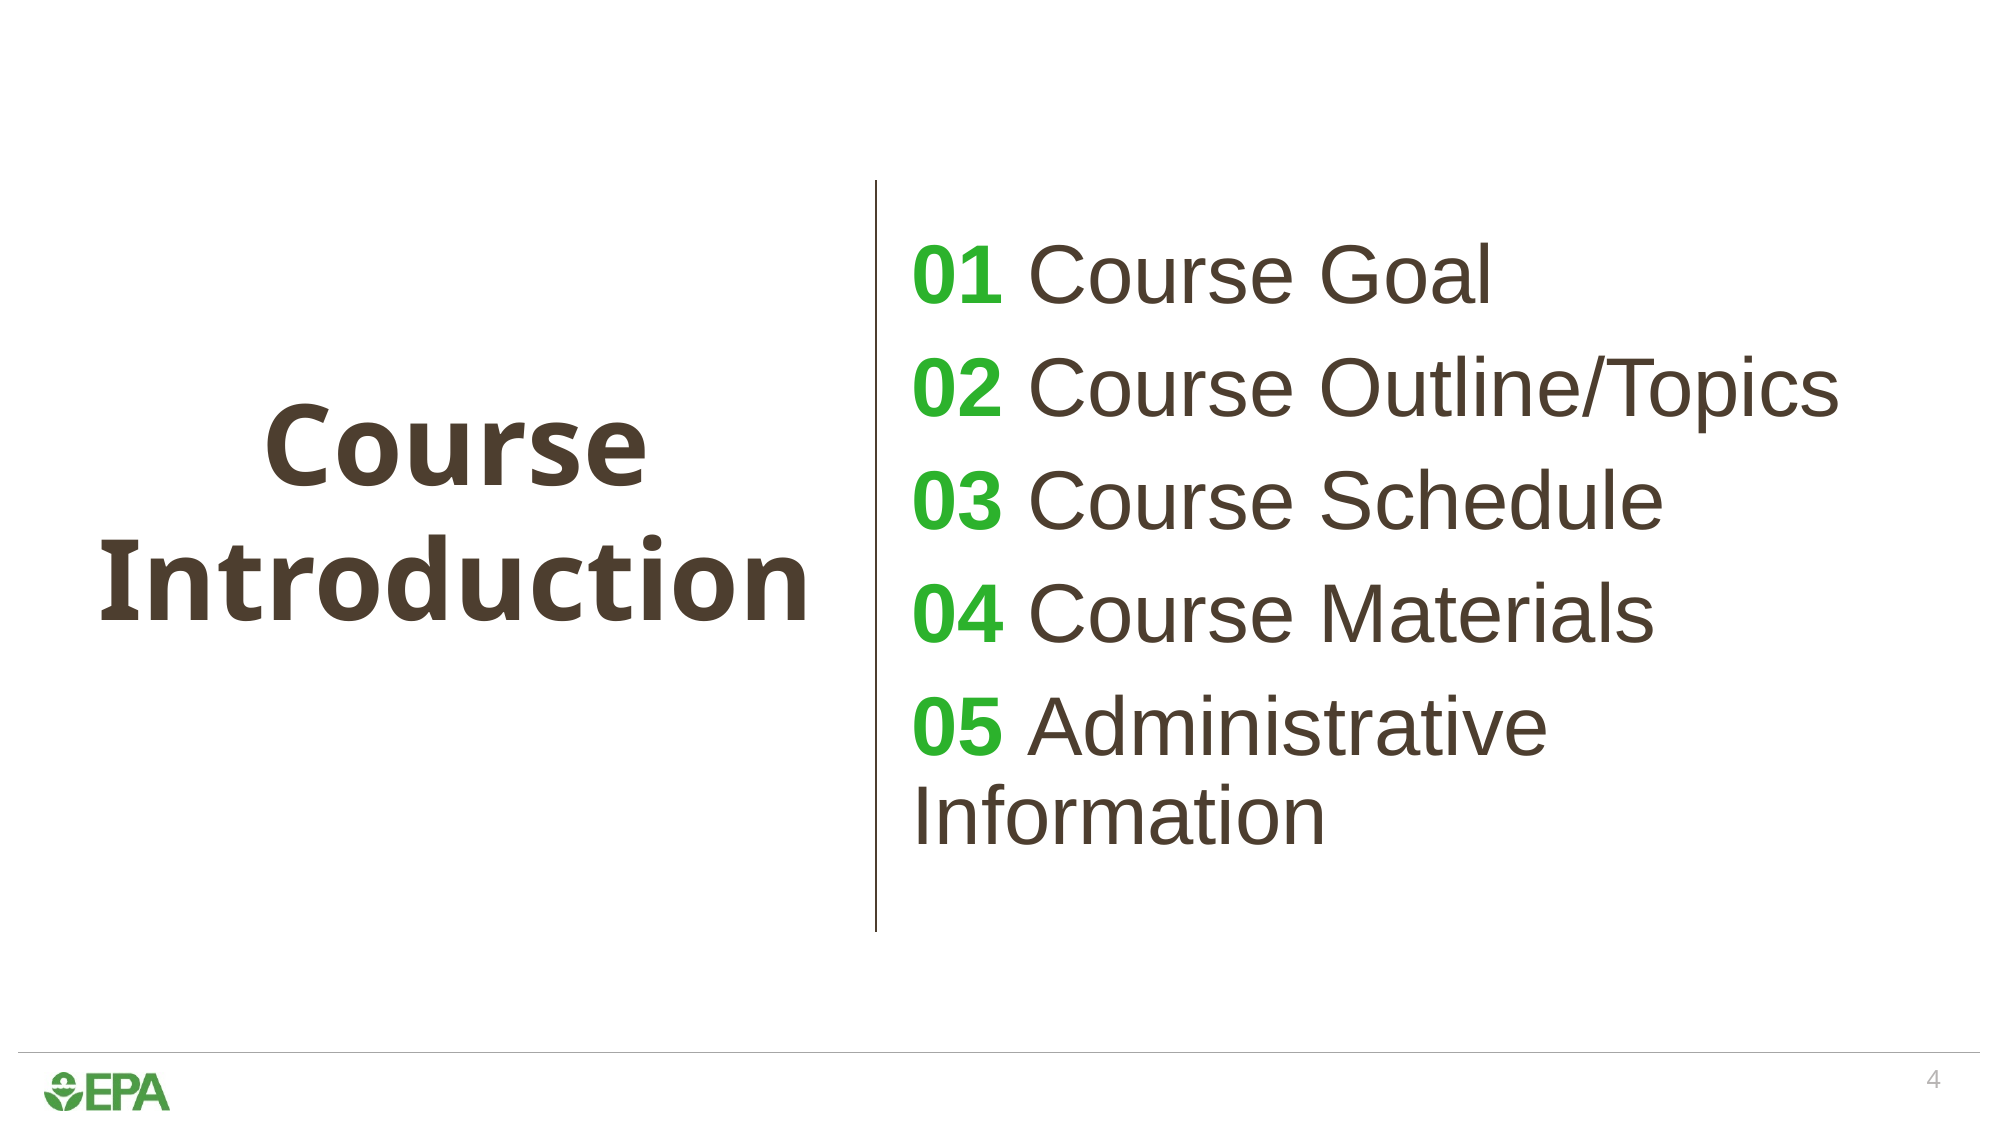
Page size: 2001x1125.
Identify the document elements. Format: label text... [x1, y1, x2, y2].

slide_number 4 [1505, 1050, 1956, 1111]
list 01 Course Goal 02 Course Outline/Topics 03 Course Schedule 04 Course Materials 05 Administrative Information [896, 224, 1964, 901]
picture [44, 1072, 170, 1111]
title Course Introduction [36, 266, 876, 748]
